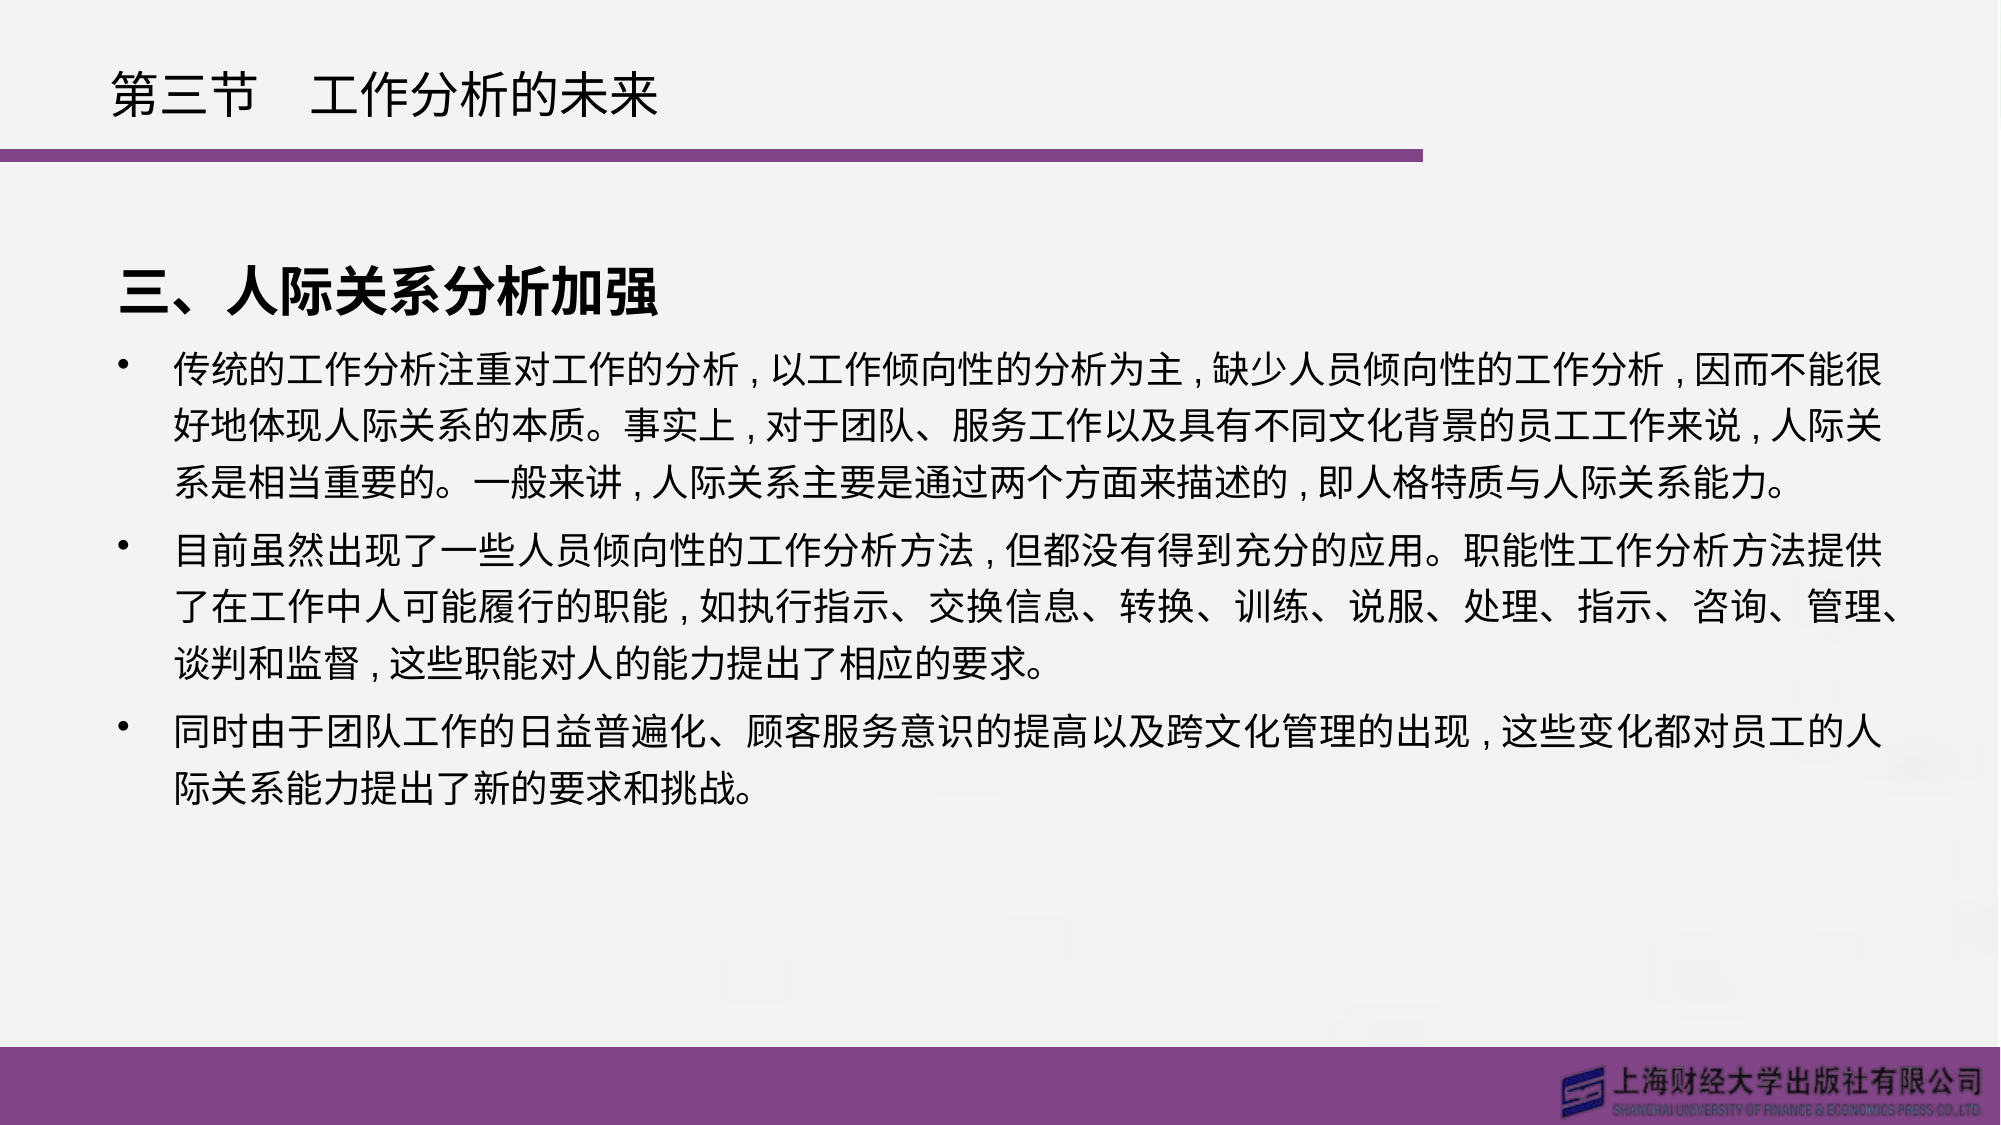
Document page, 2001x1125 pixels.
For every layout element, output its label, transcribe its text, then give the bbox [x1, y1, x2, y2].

list 三、人际关系分析加强 传统的工作分析注重对工作的分析,以工作倾向性的分析为主,缺少人员倾向性的工作分析,因而不能很好地体现人际关系的本质。事实上,对于团队、服务工作以及具有不同文化背景的员工工作来说,人际关系是相当重要的。一般来讲,人际关系主要是通过两个方面来描述的,即人格特质与人际关系能力。 目前虽然出现了一些人员倾向性的工作分析方法,但都没有得到充分的应用。职能性工作分析方法提供了在工作中人可能履行的职能,如执行指示、交换信息、转换、训练、说服、处理、指示、咨询、管理、谈判和监督,这些职能对人的能力提出了相应的要求。 同时由于团队工作的日益普遍化、顾客服务意识的提高以及跨文化管理的出现,这些变化都对员工的人际关系能力提出了新的要求和挑战。 [102, 233, 1898, 1032]
title 第三节 工作分析的未来 [94, 42, 1451, 146]
picture [0, 0, 2001, 1125]
